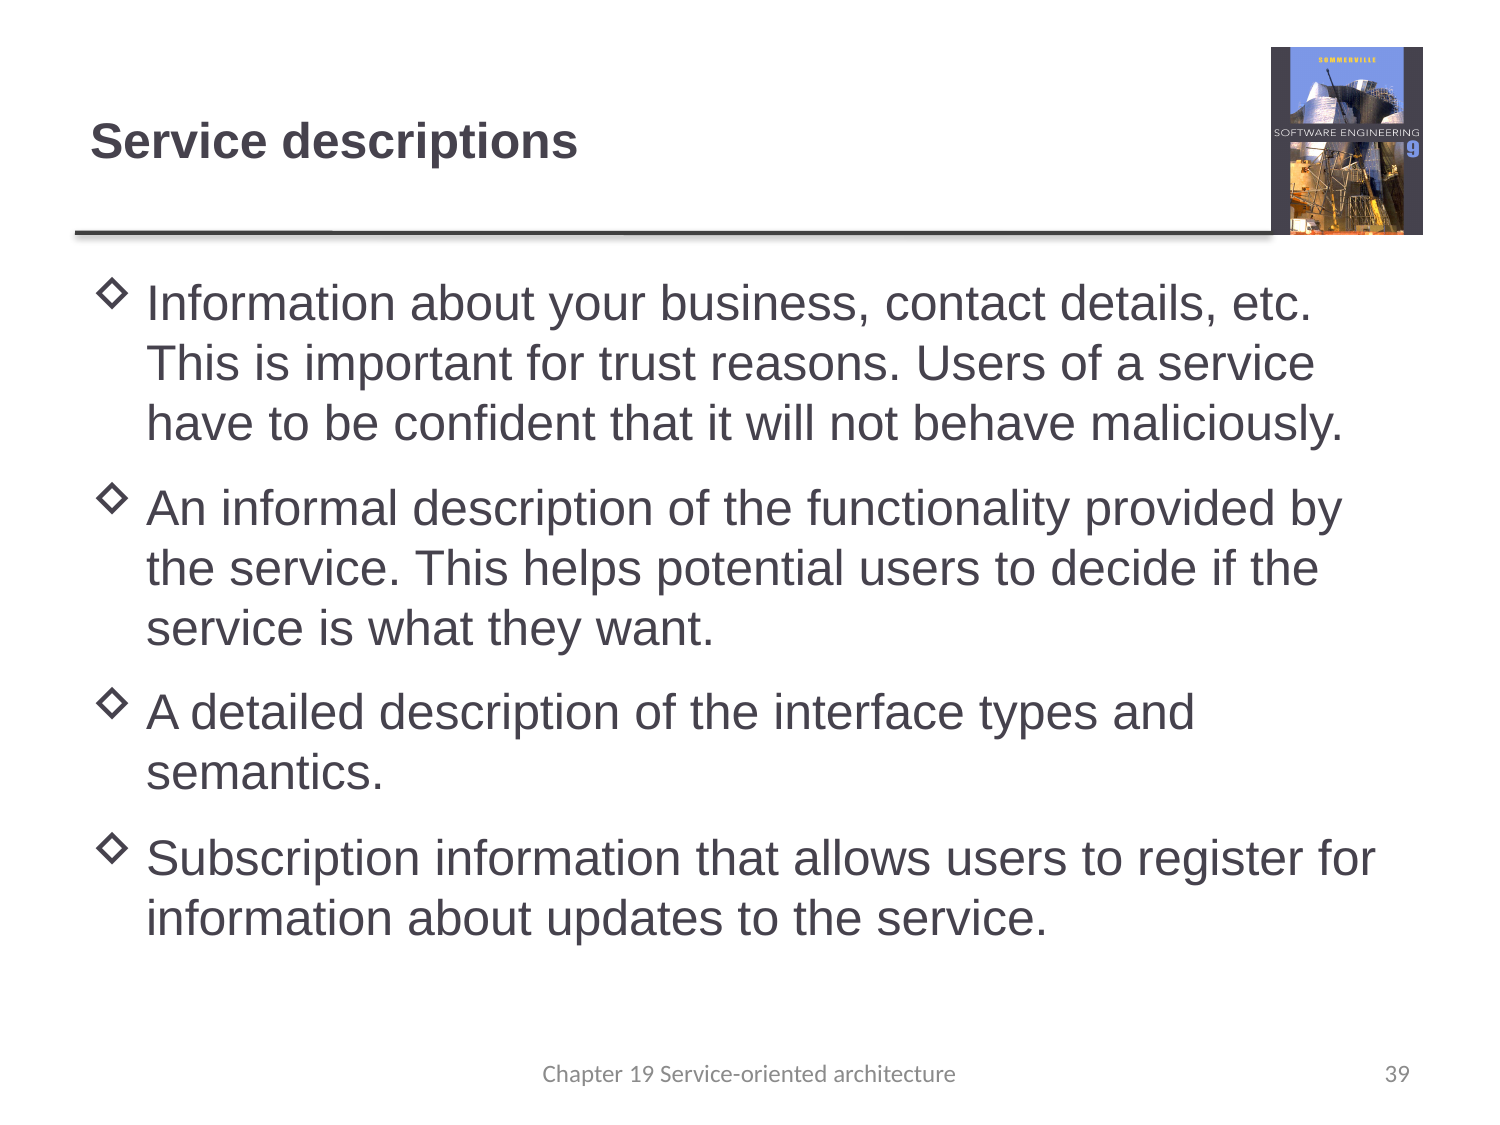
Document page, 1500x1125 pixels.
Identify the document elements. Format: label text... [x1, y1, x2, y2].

picture [1272, 47, 1423, 235]
footer Chapter 19 Service-oriented architecture [512, 1042, 988, 1103]
slide_number 39 [1074, 1042, 1425, 1103]
list Information about your business, contact details, etc. This is important for trust reasons. Users of a service have to be confident that it will not behave maliciously. An informal description of the functionality provided by the service. This helps potential users to decide if the service is what they want. A detailed description of the interface types and semantics. Subscription information that allows users to register for information about updates to the service. [75, 262, 1425, 1005]
title Service descriptions [74, 44, 1272, 233]
